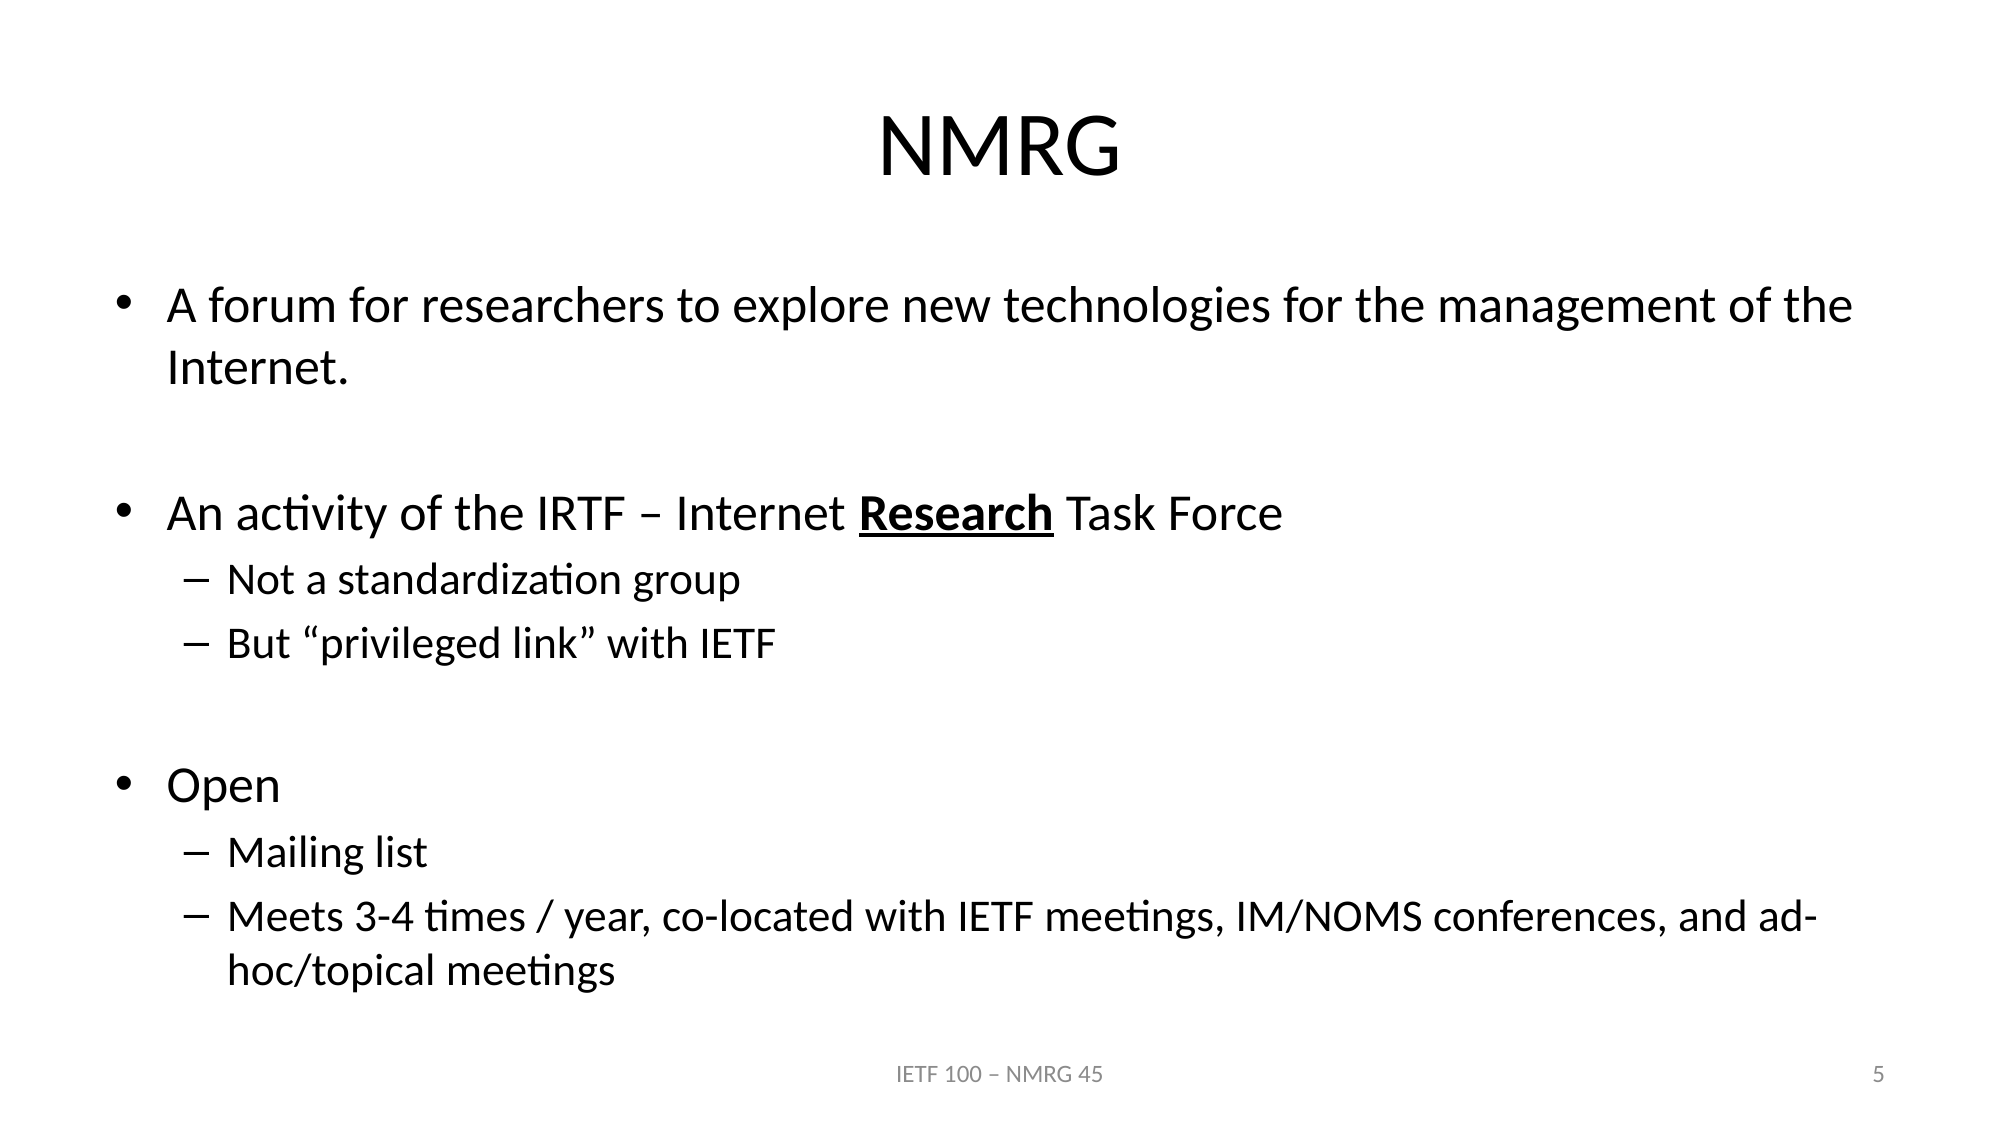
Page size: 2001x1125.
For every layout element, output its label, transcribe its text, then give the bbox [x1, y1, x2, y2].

footer IETF 100 – NMRG 45 [683, 1042, 1317, 1103]
title NMRG [99, 45, 1900, 233]
list A forum for researchers to explore new technologies for the management of the Internet. An activity of the IRTF – Internet Research Task Force Not a standardization group But “privileged link” with IETF Open Mailing list Meets 3-4 times / year, co-located with IETF meetings, IM/NOMS conferences, and ad-hoc/topical meetings [99, 262, 1900, 1005]
slide_number 5 [1433, 1042, 1900, 1103]
